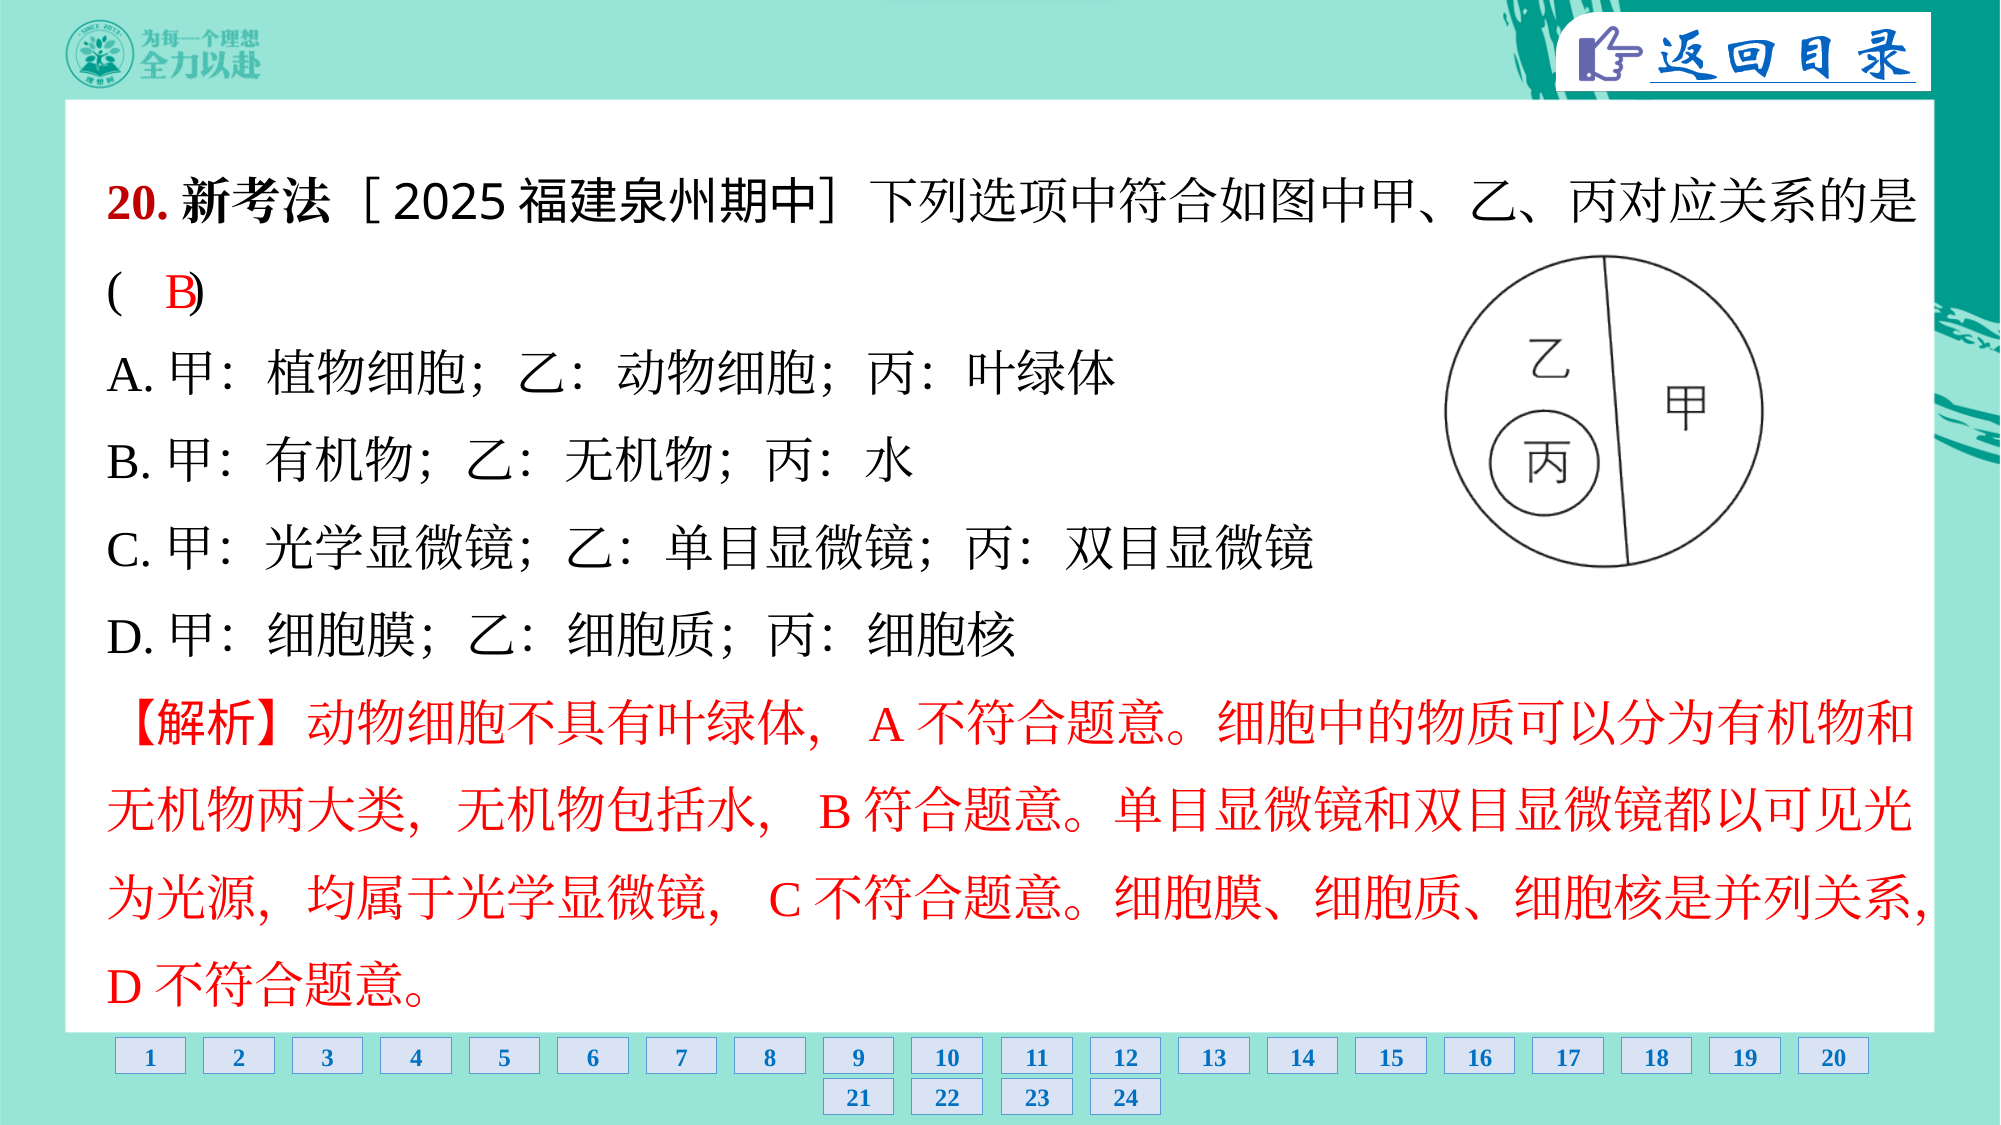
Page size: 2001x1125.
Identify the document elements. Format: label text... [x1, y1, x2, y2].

picture [0, 0, 2000, 1125]
text_box B [146, 230, 217, 313]
text_box A.甲：植物细胞；乙：动物细胞；丙：叶绿体 B.甲：有机物；乙：无机物；丙：水 C.甲：光学显微镜；乙：单目显微镜；丙：双目显微镜 D.甲：细胞膜；乙：细胞质；丙：细胞核 [106, 313, 1547, 663]
text_box 【解析】动物细胞不具有叶绿体，A不符合题意。细胞中的物质可以分为有机物和 无机物两大类，无机物包括水，B符合题意。单目显微镜和双目显微镜都以可见光 为光源，均属于光学显微镜，C不符合题意。细胞膜、细胞质、细胞核是并列关系， D不符合题意。 [106, 663, 1895, 1014]
text_box 20.新考法［2025福建泉州期中］下列选项中符合如图中甲、乙、丙对应关系的是 ( ) [106, 141, 1895, 317]
